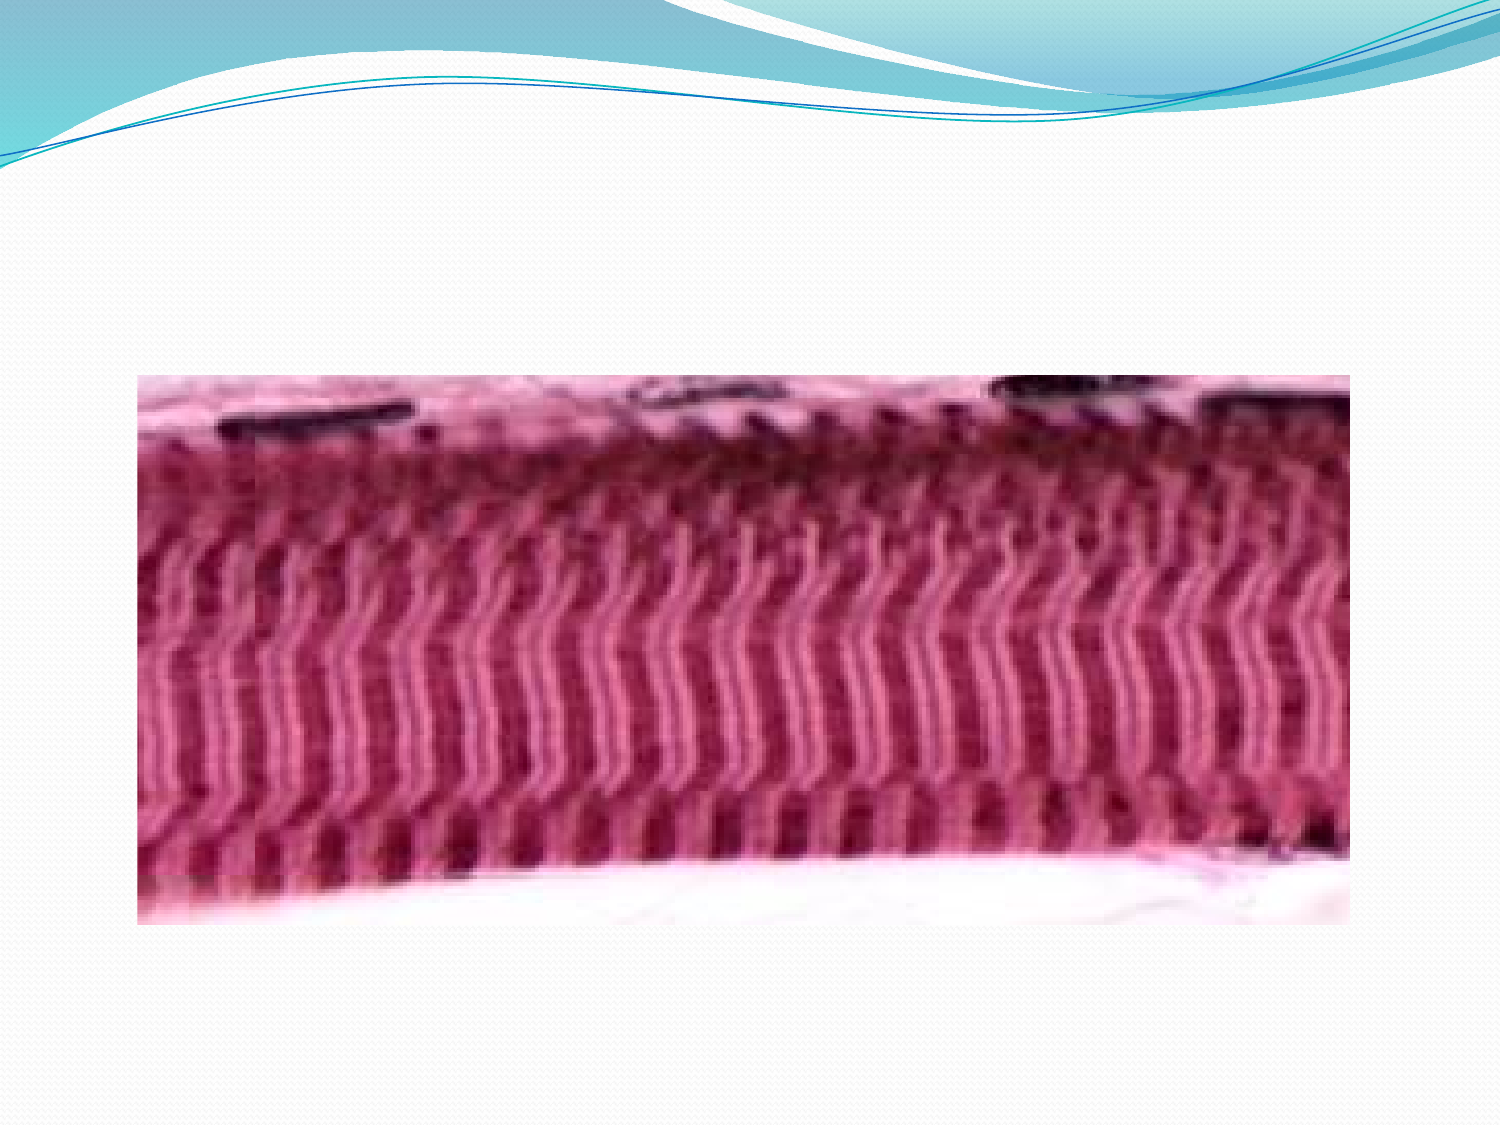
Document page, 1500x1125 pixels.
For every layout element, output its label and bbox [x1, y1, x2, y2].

list [137, 374, 1351, 926]
